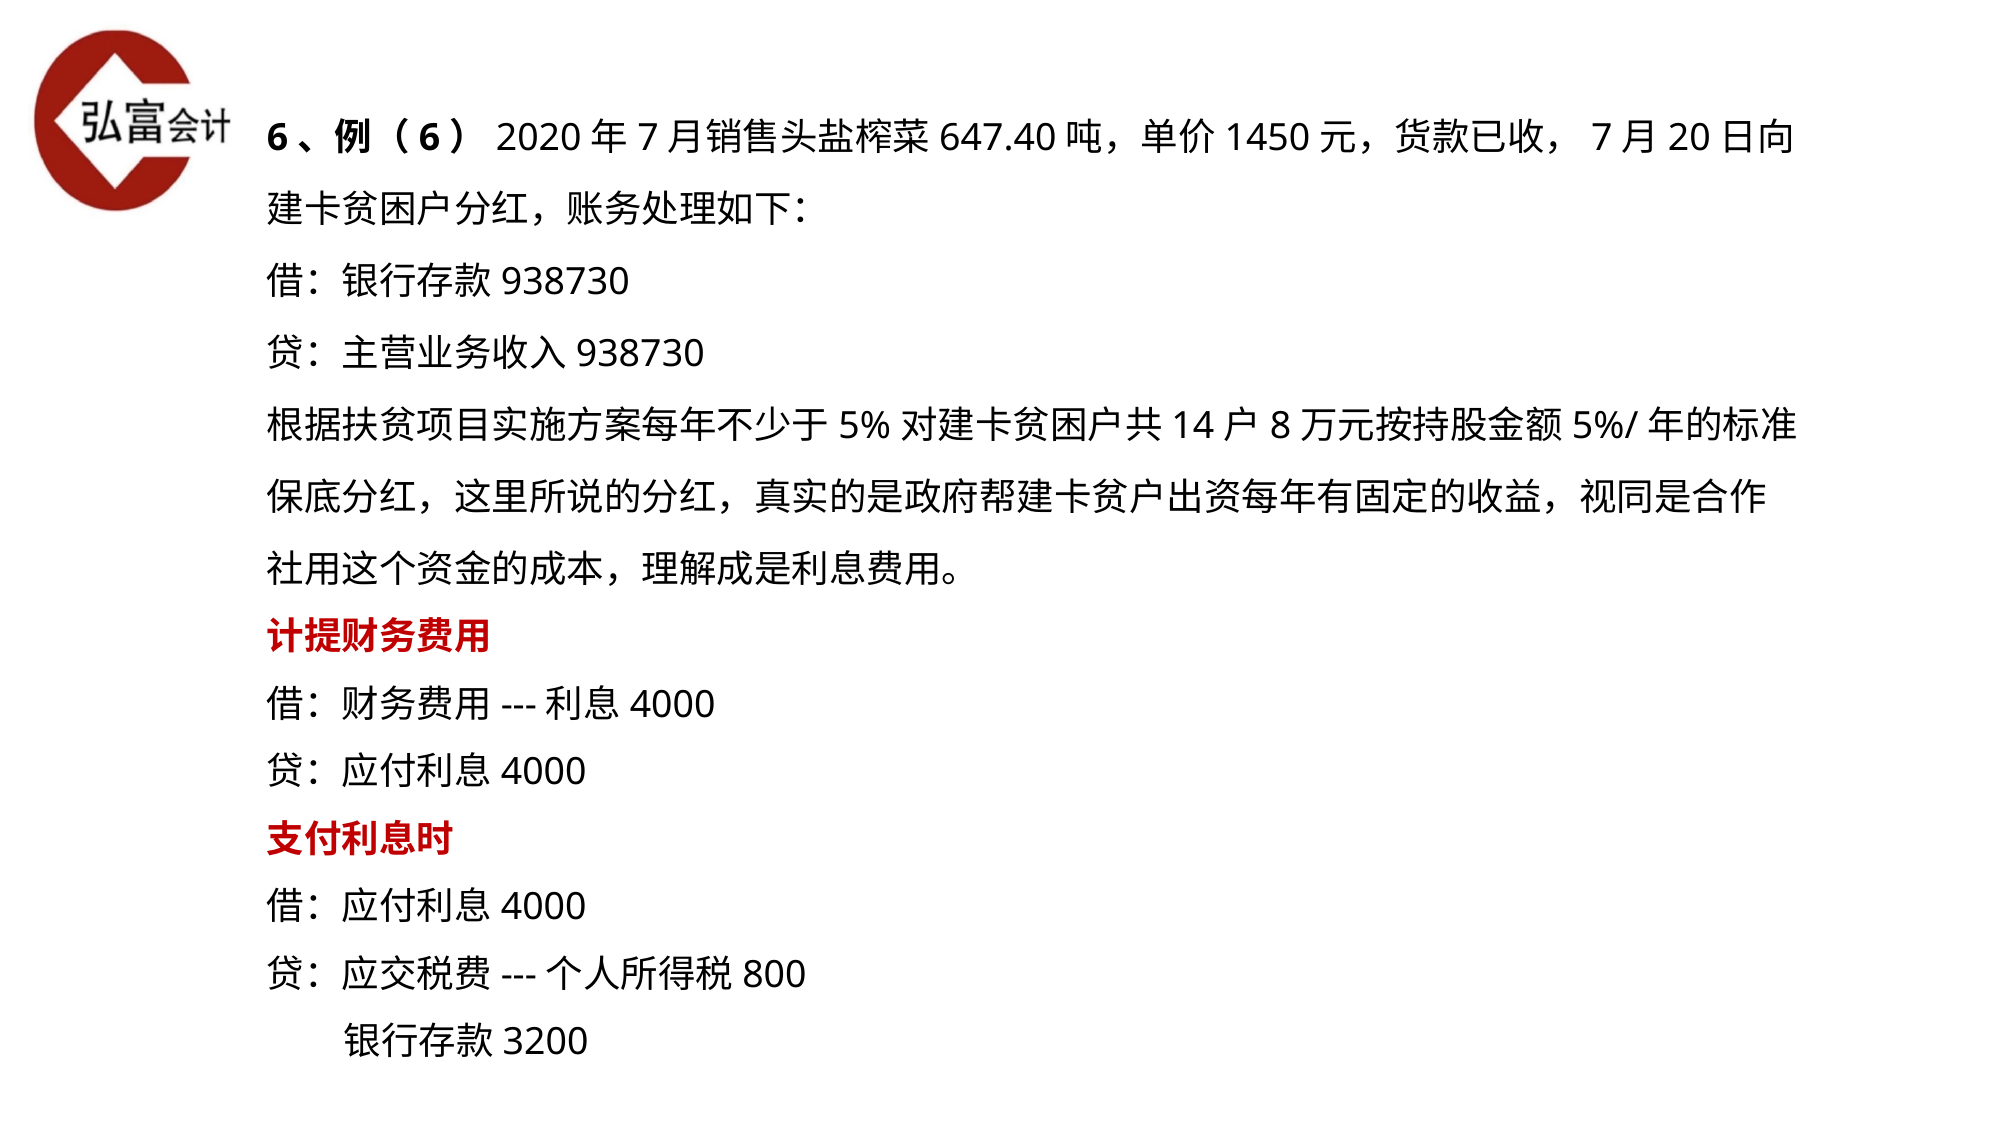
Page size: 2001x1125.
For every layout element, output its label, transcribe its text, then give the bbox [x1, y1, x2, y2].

text_box 6、例（6）2020年7月销售头盐榨菜647.40吨，单价1450元，货款已收，7月20日向建卡贫困户分红，账务处理如下： 借：银行存款938730 贷：主营业务收入938730 根据扶贫项目实施方案每年不少于5%对建卡贫困户共14户8万元按持股金额5%/年的标准保底分红，这里所说的分红，真实的是政府帮建卡贫户出资每年有固定的收益，视同是合作社用这个资金的成本，理解成是利息费用。 计提财务费用 借：财务费用---利息4000 贷：应付利息4000 支付利息时 借：应付利息4000 贷：应交税费---个人所得税800 银行存款3200 [252, 78, 1817, 1070]
picture [28, 9, 234, 239]
